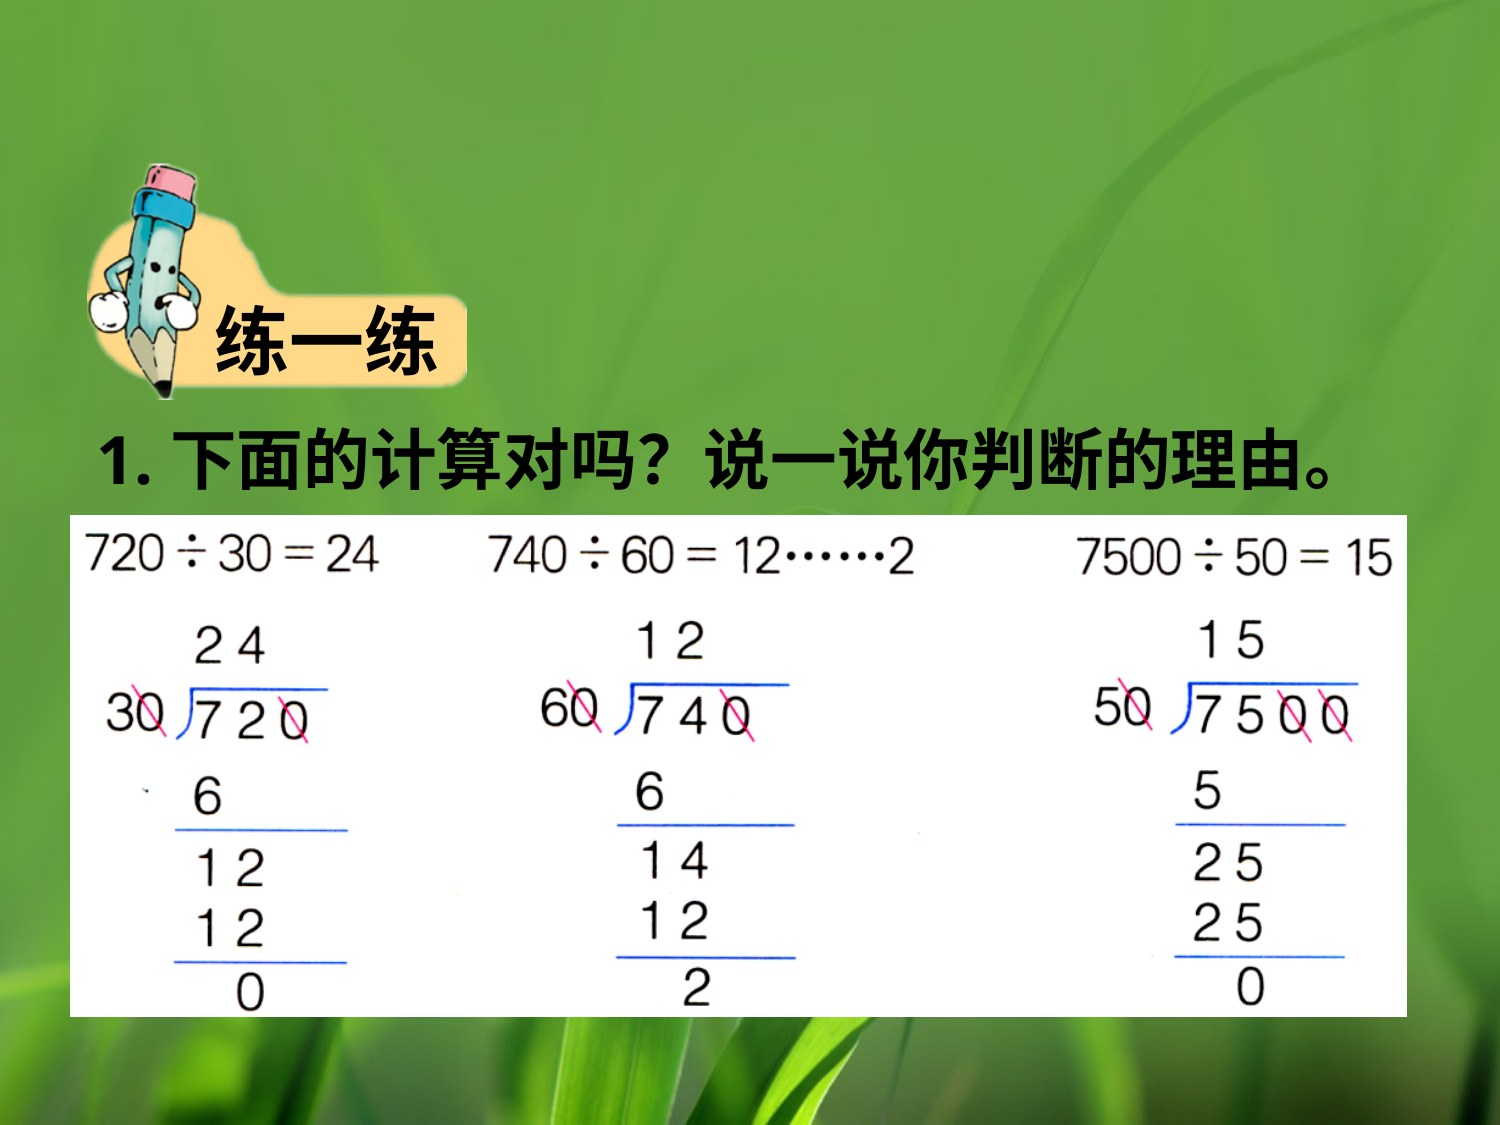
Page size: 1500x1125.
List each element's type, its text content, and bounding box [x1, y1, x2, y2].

text_box 1.下面的计算对吗？说一说你判断的理由。 [81, 410, 1432, 505]
text_box 练一练 [471, 287, 475, 393]
picture [0, 0, 1500, 1125]
